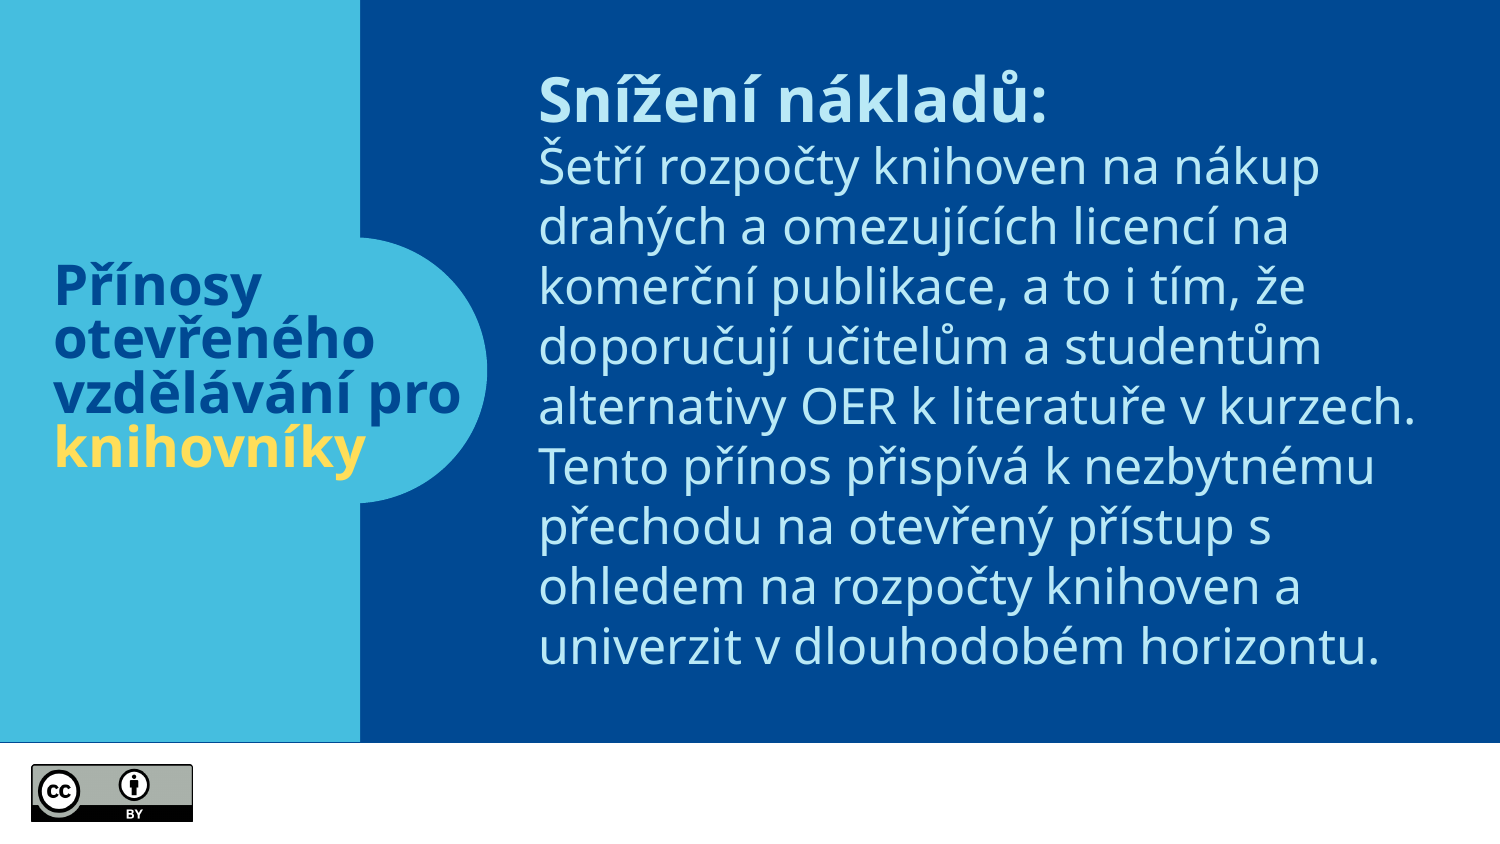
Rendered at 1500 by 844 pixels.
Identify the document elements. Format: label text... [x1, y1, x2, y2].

text_box [300, 493, 405, 504]
text_box [0, 0, 361, 742]
text_box Snížení nákladů: Šetří rozpočty knihoven na nákup drahých a omezujících licencí na komerční publikace, a to i tím, že doporučují učitelům a studentům alternativy OER k literatuře v kurzech. Tento přínos přispívá k nezbytnému přechodu na otevřený přístup s ohledem na rozpočty knihoven a univerzit v dlouhodobém horizontu. [523, 44, 1438, 690]
text_box [304, 237, 401, 246]
text_box Přínosy otevřeného vzdělávání pro knihovníky [38, 246, 483, 493]
picture [31, 764, 193, 822]
text_box [0, 750, 1500, 844]
text_box [483, 337, 488, 404]
